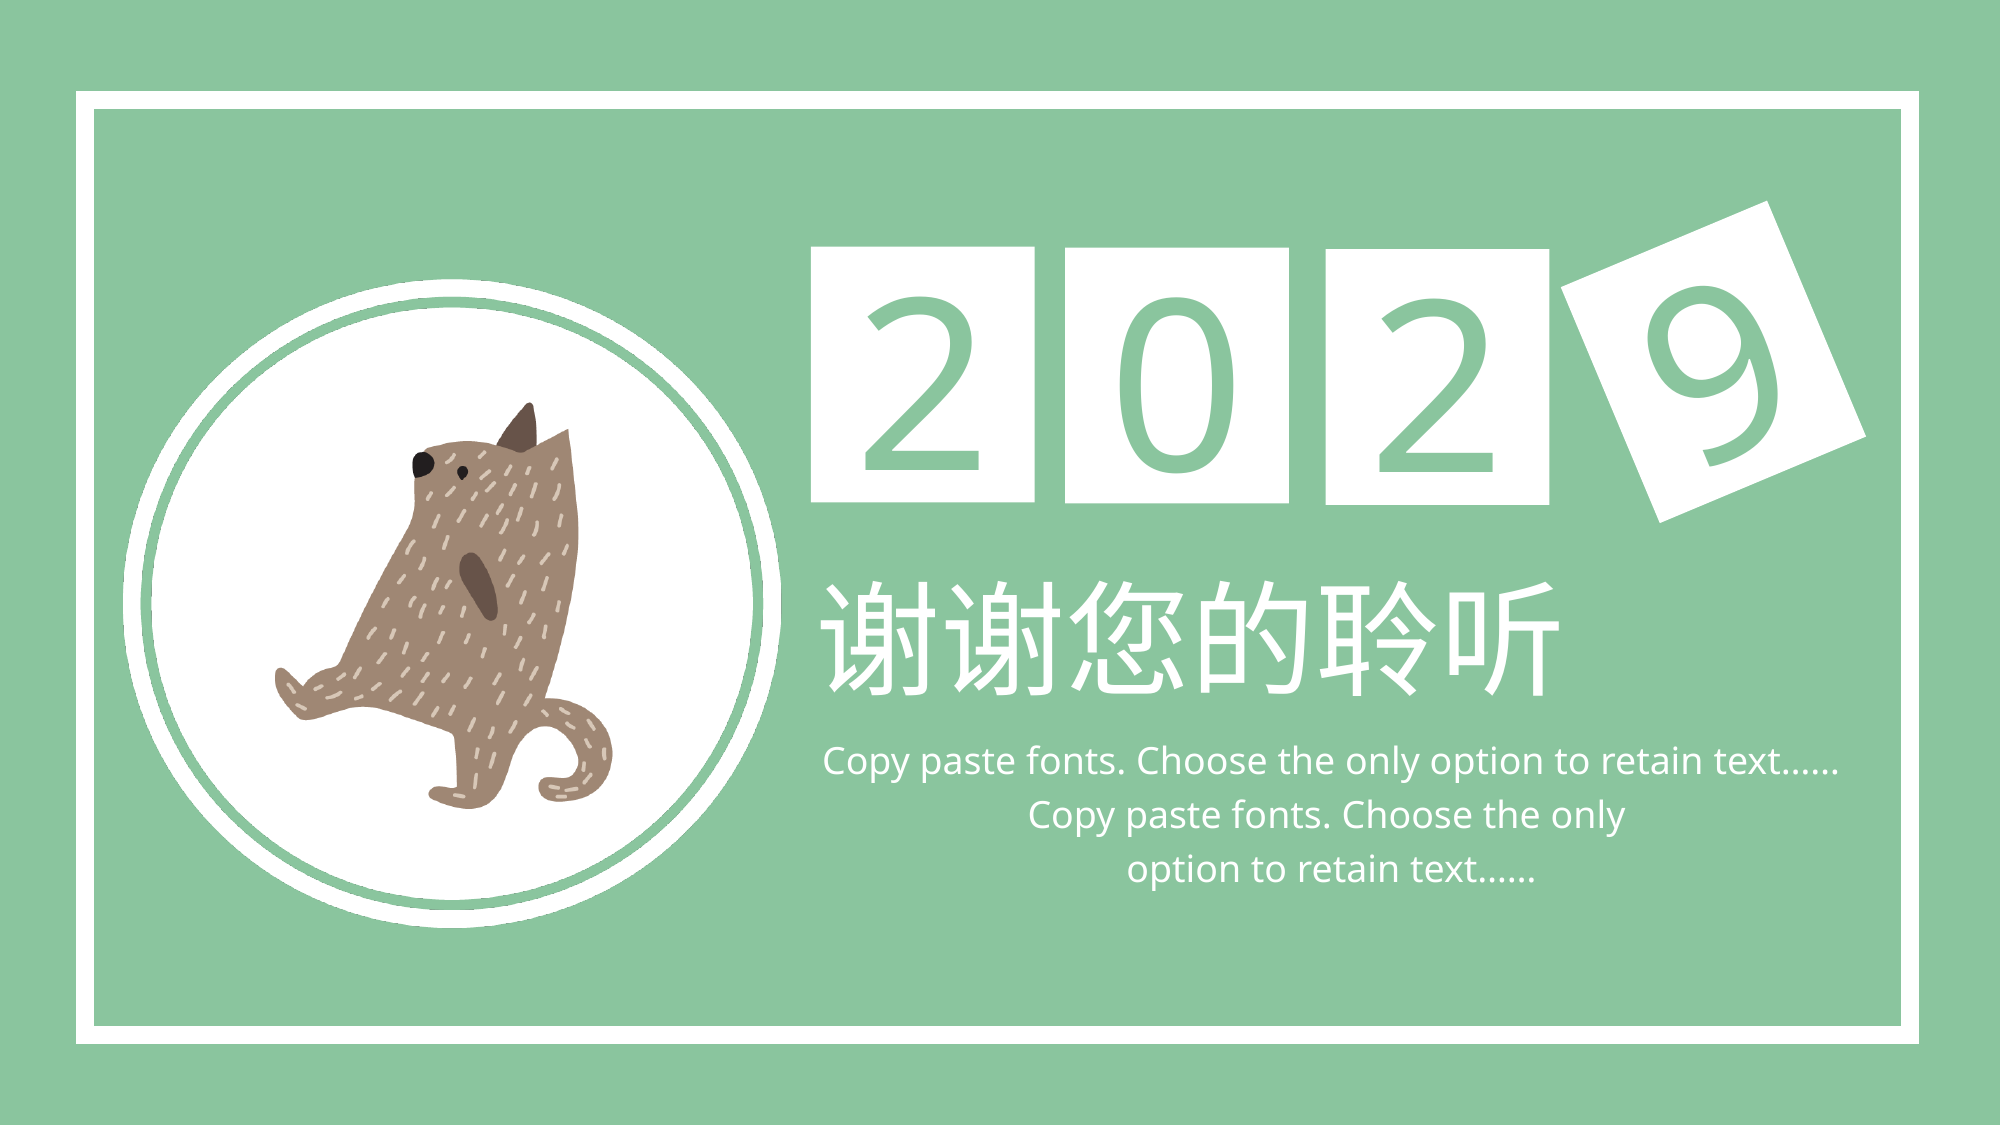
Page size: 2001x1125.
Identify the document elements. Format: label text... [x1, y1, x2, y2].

text_box 2 [893, 246, 1036, 504]
text_box 9 [1559, 199, 1868, 525]
text_box [84, 99, 1911, 1036]
text_box 2 [1325, 248, 1550, 506]
picture [0, 205, 893, 1016]
text_box 谢谢您的聆听 [893, 553, 1863, 719]
text_box Copy paste fonts. Choose the only option to retain text…… Copy paste fonts. Choose the only option to retain text…… [893, 720, 1857, 951]
text_box 0 [1064, 247, 1290, 504]
